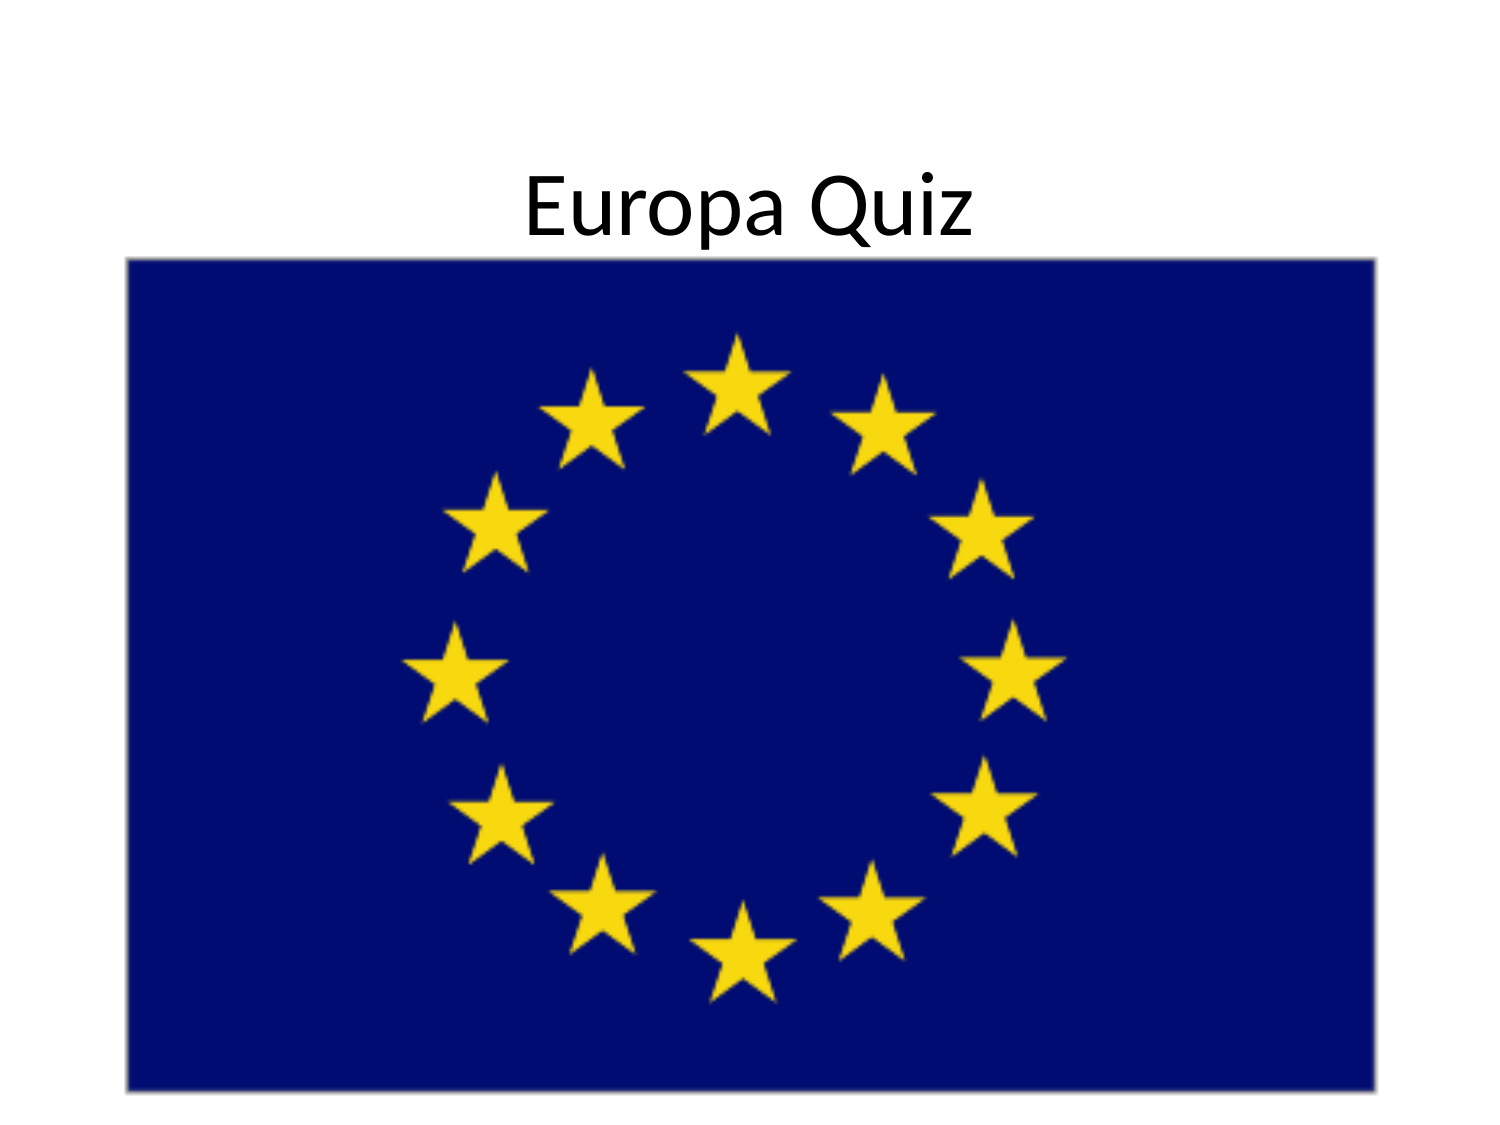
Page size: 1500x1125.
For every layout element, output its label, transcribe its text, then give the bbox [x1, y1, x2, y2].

title Europa Quiz [112, 78, 1388, 320]
picture [123, 255, 1383, 1099]
